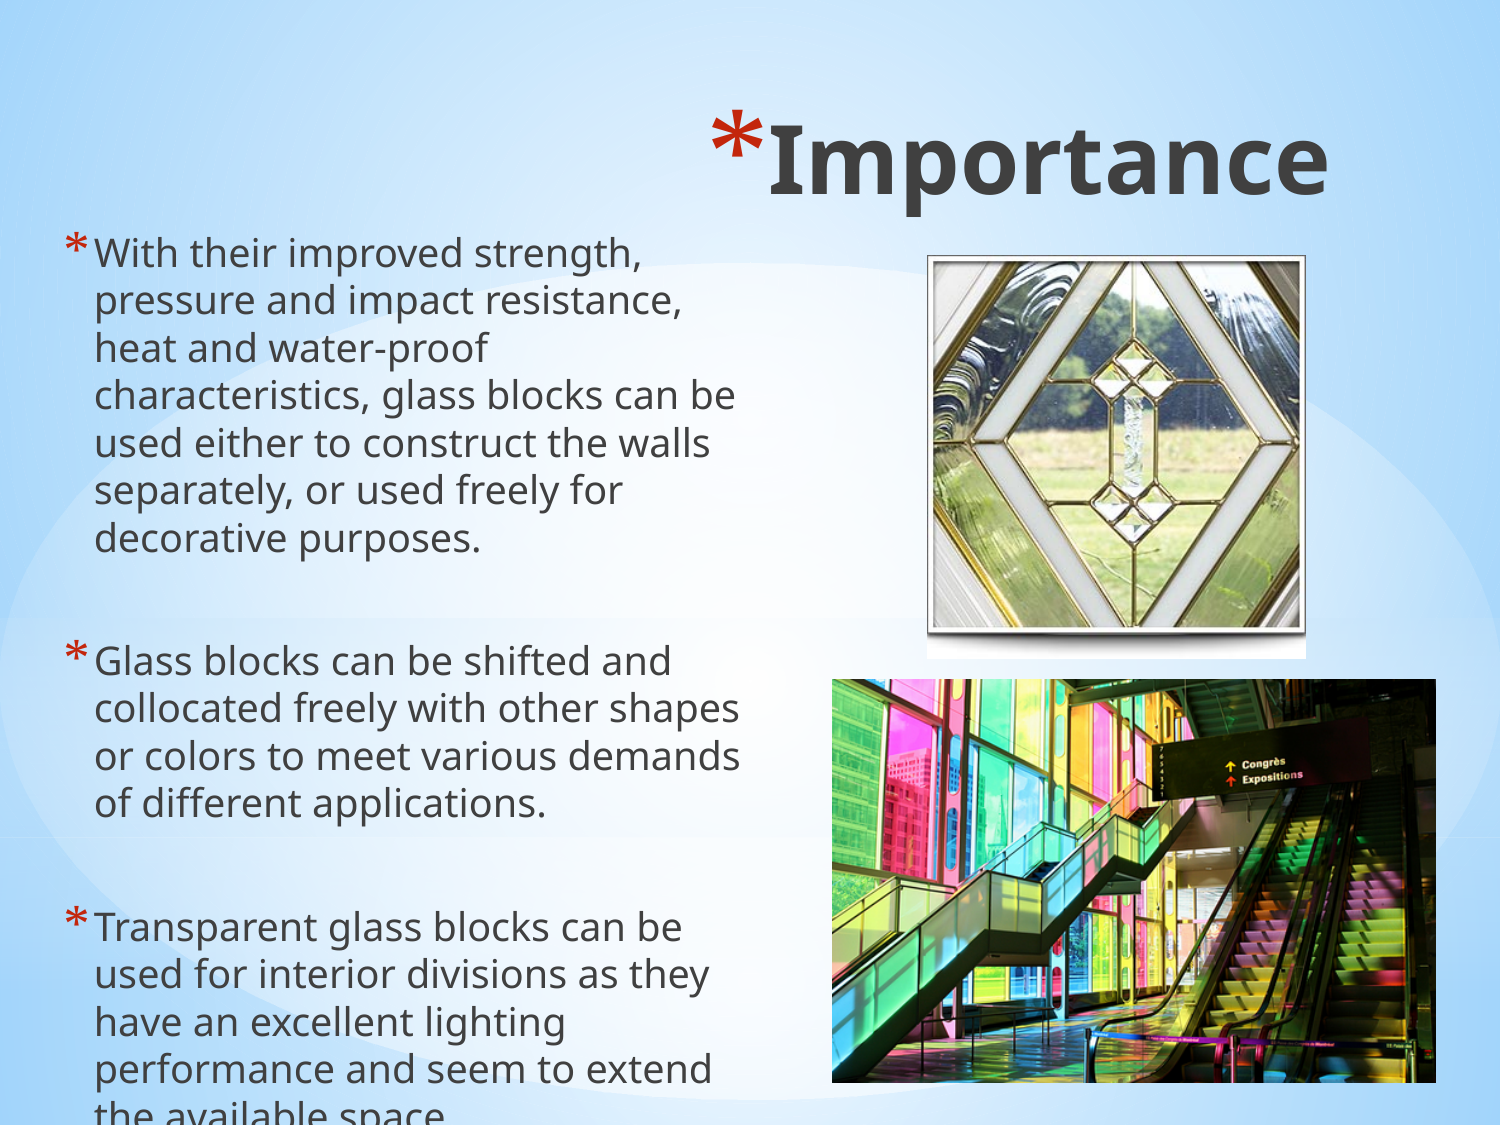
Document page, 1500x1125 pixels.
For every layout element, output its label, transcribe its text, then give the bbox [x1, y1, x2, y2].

picture [926, 255, 1306, 659]
picture [832, 679, 1436, 1083]
list With their improved strength, pressure and impact resistance, heat and water-proof characteristics, glass blocks can be used either to construct the walls separately, or used freely for decorative purposes. Glass blocks can be shifted and collocated freely with other shapes or colors to meet various demands of different applications. Transparent glass blocks can be used for interior divisions as they have an excellent lighting performance and seem to extend the available space. [40, 219, 786, 1095]
text_box Importance [277, 91, 1346, 279]
